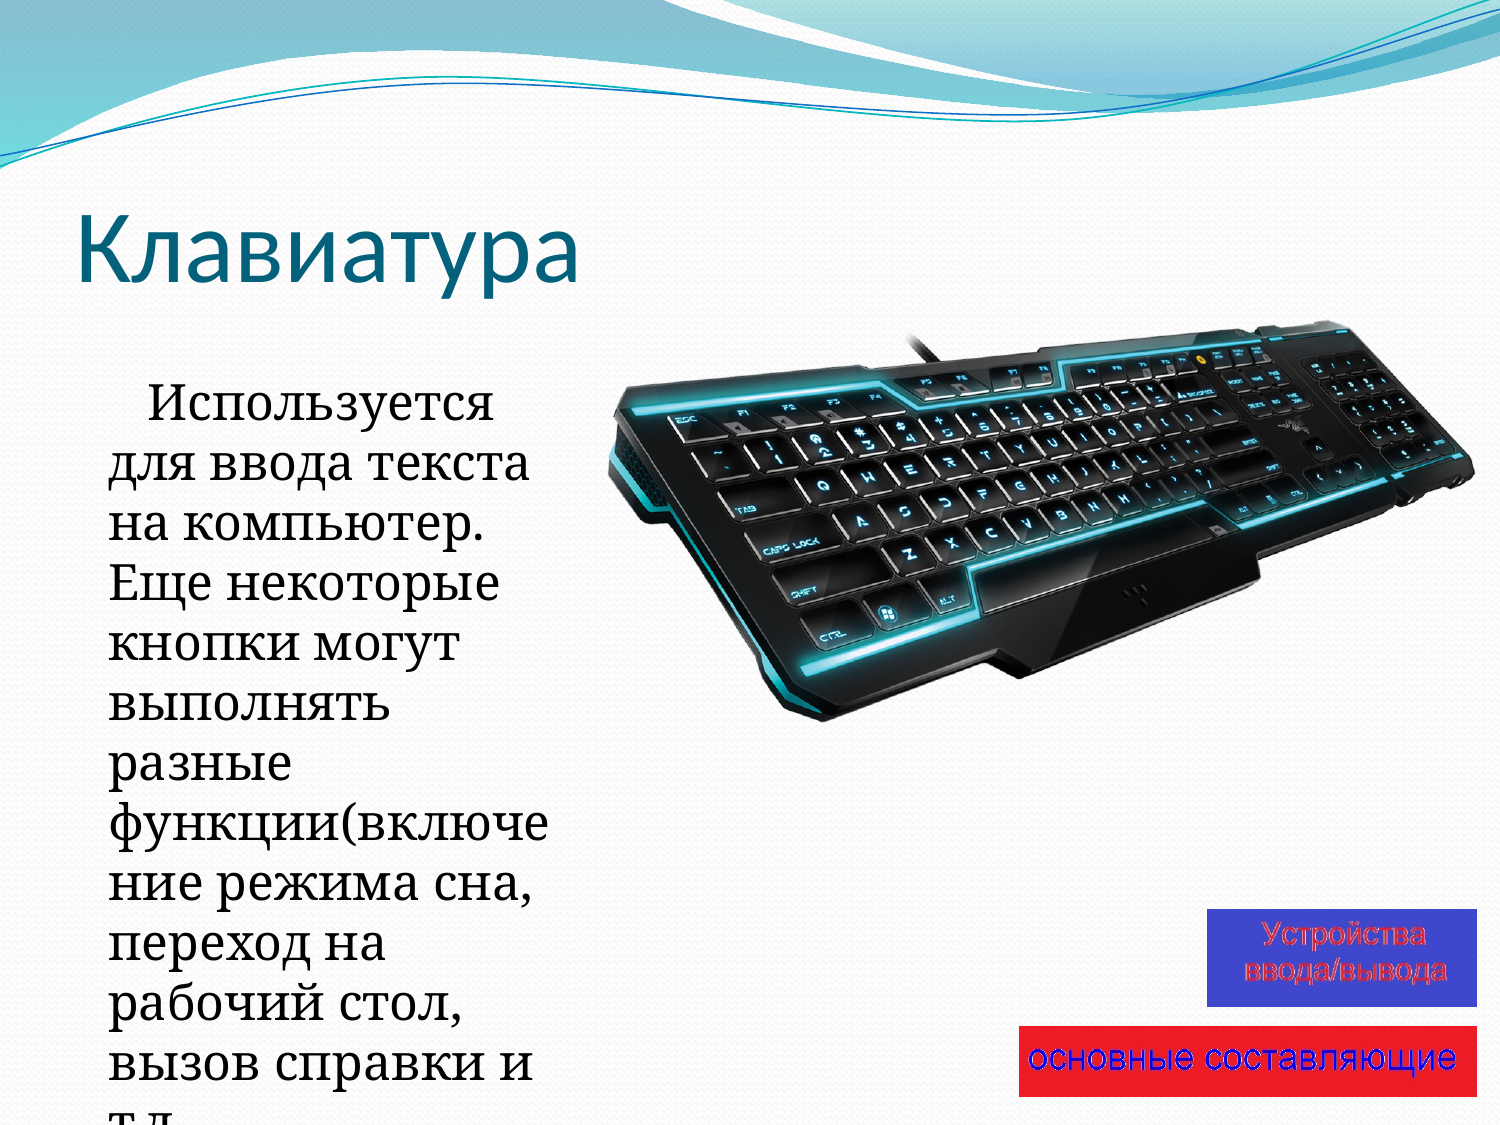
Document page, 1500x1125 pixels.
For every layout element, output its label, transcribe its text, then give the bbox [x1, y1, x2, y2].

picture [1206, 909, 1477, 1007]
title Клавиатура [75, 115, 1425, 303]
text_box Используется для ввода текста на компьютер. Еще некоторые кнопки могут выполнять разные функции(включение режима сна, переход на рабочий стол, вызов справки и т.д. [93, 363, 575, 1125]
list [597, 304, 1484, 731]
picture [1019, 1026, 1477, 1098]
